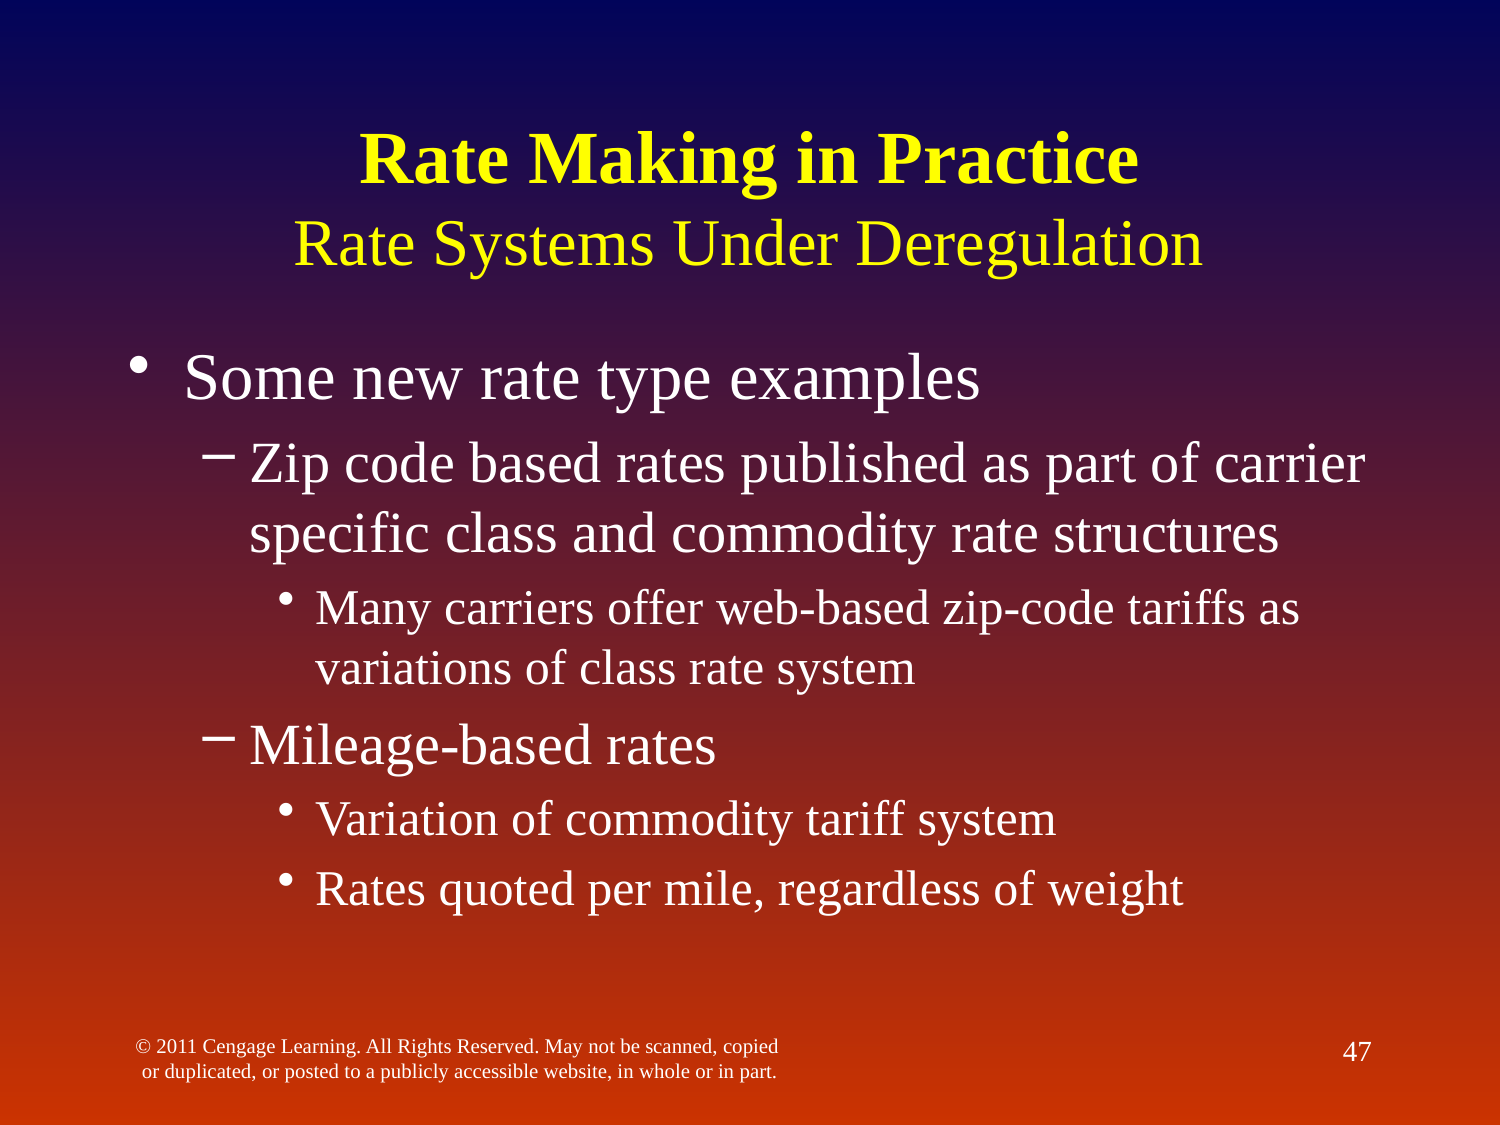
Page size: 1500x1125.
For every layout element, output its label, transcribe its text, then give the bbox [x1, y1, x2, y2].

list Some new rate type examples Zip code based rates published as part of carrier specific class and commodity rate structures Many carriers offer web-based zip-code tariffs as variations of class rate system Mileage-based rates Variation of commodity tariff system Rates quoted per mile, regardless of weight [112, 324, 1388, 1001]
title Rate Making in Practice Rate Systems Under Deregulation [112, 99, 1388, 288]
slide_number 47 [1074, 1024, 1388, 1101]
footer © 2011 Cengage Learning. All Rights Reserved. May not be scanned, copied or duplicated, or posted to a publicly accessible website, in whole or in part. [112, 1024, 813, 1101]
